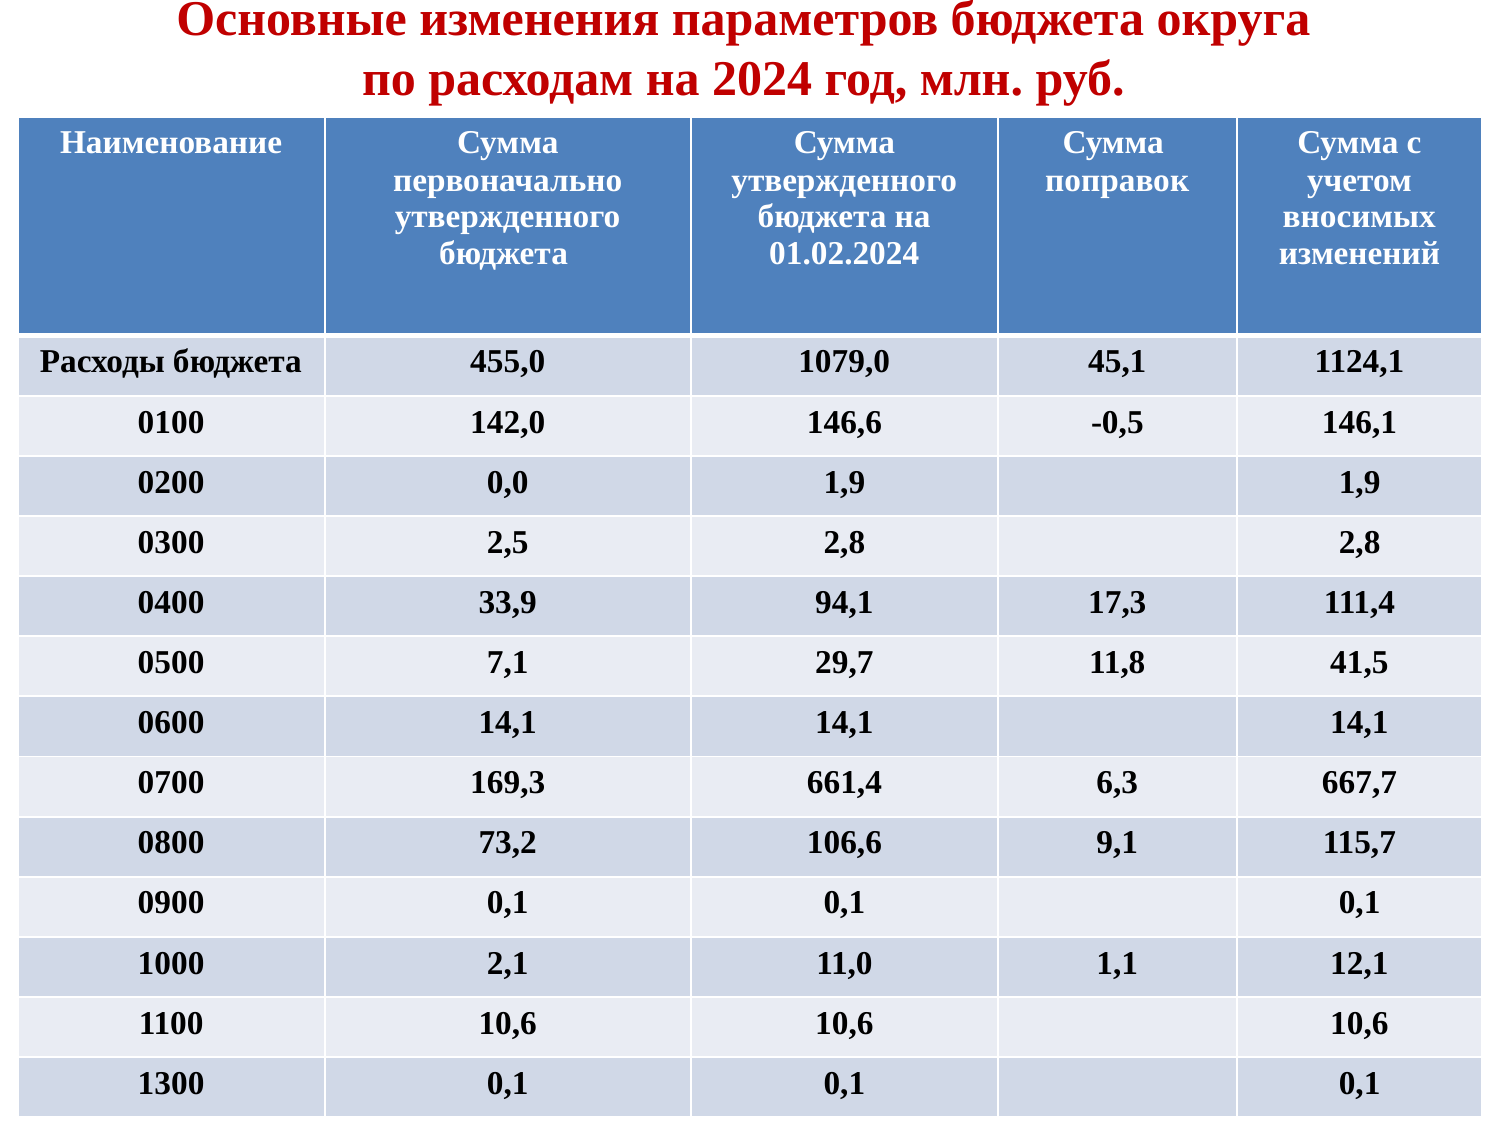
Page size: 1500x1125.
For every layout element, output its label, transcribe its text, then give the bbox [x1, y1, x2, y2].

table_cell 9,1 [999, 818, 1236, 876]
table_cell 111,4 [1238, 577, 1481, 635]
table_cell 146,6 [692, 397, 997, 455]
table_cell 6,3 [999, 757, 1236, 816]
table_cell 14,1 [1238, 697, 1481, 756]
table_cell 1300 [19, 1058, 324, 1116]
table_cell 7,1 [326, 637, 690, 695]
table_header Наименование [19, 118, 324, 333]
table_cell 0100 [19, 397, 324, 455]
table_cell 73,2 [326, 818, 690, 876]
table_cell 0400 [19, 577, 324, 635]
table_cell 10,6 [1238, 998, 1481, 1056]
table_cell 0,1 [692, 878, 997, 936]
table_cell 661,4 [692, 757, 997, 816]
table_cell [999, 1058, 1236, 1116]
table_cell 0800 [19, 818, 324, 876]
table_cell 41,5 [1238, 637, 1481, 695]
table_cell 1,9 [692, 457, 997, 515]
table_cell 0,0 [326, 457, 690, 515]
table_cell 0500 [19, 637, 324, 695]
table_cell 17,3 [999, 577, 1236, 635]
table_cell 0,1 [692, 1058, 997, 1116]
table_cell [999, 697, 1236, 756]
table_cell 2,8 [1238, 517, 1481, 575]
table_cell 2,8 [692, 517, 997, 575]
table_cell 10,6 [692, 998, 997, 1056]
table_cell -0,5 [999, 397, 1236, 455]
table_header Сумма утвержденного бюджета на 01.02.2024 [692, 118, 997, 333]
table_cell 1,1 [999, 938, 1236, 996]
table_cell 1000 [19, 938, 324, 996]
table_cell 0900 [19, 878, 324, 936]
table_cell 142,0 [326, 397, 690, 455]
table_cell 2,1 [326, 938, 690, 996]
table_cell 667,7 [1238, 757, 1481, 816]
table_cell 11,8 [999, 637, 1236, 695]
table_cell 106,6 [692, 818, 997, 876]
table_cell 0300 [19, 517, 324, 575]
table_cell [999, 517, 1236, 575]
table_cell 0,1 [1238, 1058, 1481, 1116]
table_cell 1079,0 [692, 338, 997, 395]
table_header Сумма с учетом вносимых изменений [1238, 118, 1481, 333]
table_cell 1124,1 [1238, 338, 1481, 395]
table_cell 0700 [19, 757, 324, 816]
table_cell 455,0 [326, 338, 690, 395]
table_cell 45,1 [999, 338, 1236, 395]
table_cell 33,9 [326, 577, 690, 635]
table_cell 0200 [19, 457, 324, 515]
table_cell 0600 [19, 697, 324, 756]
table_cell 10,6 [326, 998, 690, 1056]
table_cell 1100 [19, 998, 324, 1056]
table_cell [999, 878, 1236, 936]
table_cell 1,9 [1238, 457, 1481, 515]
table_header Сумма первоначально утвержденного бюджета [326, 118, 690, 333]
table_cell Расходы бюджета [19, 338, 324, 395]
table_cell 146,1 [1238, 397, 1481, 455]
table_cell [999, 457, 1236, 515]
title Основные изменения параметров бюджета округа по расходам на 2024 год, млн. руб. [29, 0, 1458, 90]
table_cell 14,1 [326, 697, 690, 756]
table_cell 14,1 [692, 697, 997, 756]
table_cell 115,7 [1238, 818, 1481, 876]
table_cell 11,0 [692, 938, 997, 996]
table_header Сумма поправок [999, 118, 1236, 333]
table_cell 0,1 [326, 1058, 690, 1116]
table_cell [999, 998, 1236, 1056]
table_cell 0,1 [326, 878, 690, 936]
table_cell 29,7 [692, 637, 997, 695]
table_cell 0,1 [1238, 878, 1481, 936]
table_cell 12,1 [1238, 938, 1481, 996]
table_cell 169,3 [326, 757, 690, 816]
table_cell 94,1 [692, 577, 997, 635]
table_cell 2,5 [326, 517, 690, 575]
